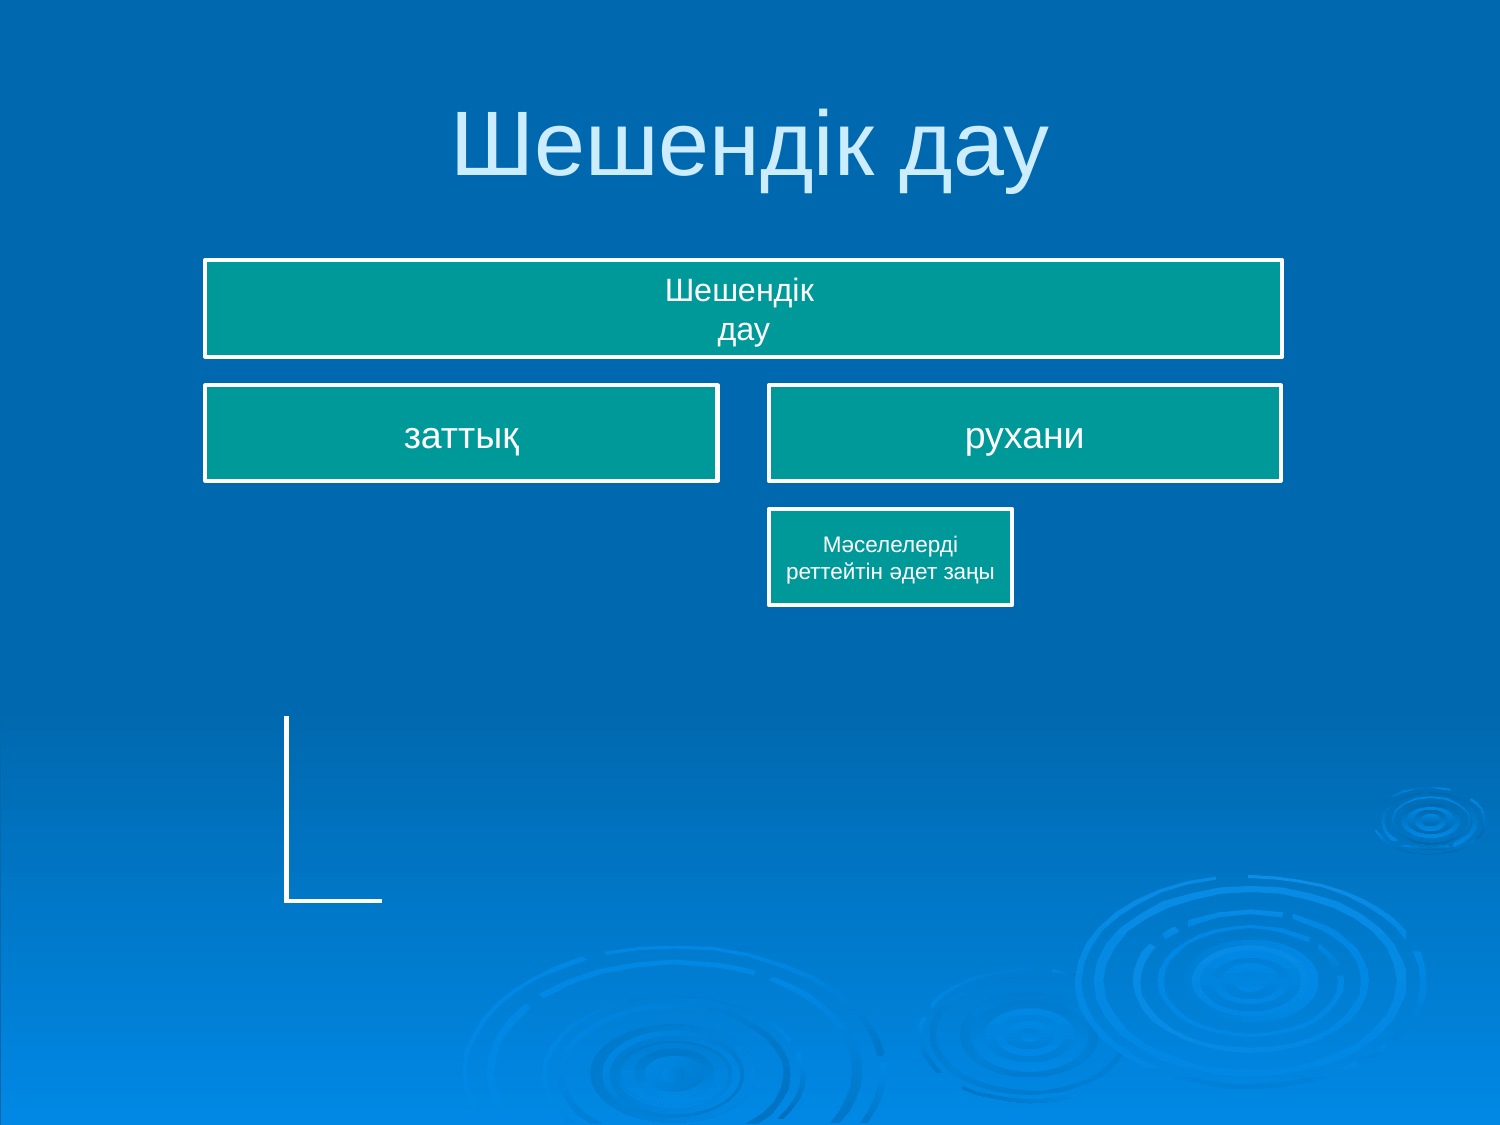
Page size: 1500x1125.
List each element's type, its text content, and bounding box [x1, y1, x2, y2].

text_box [70, 259, 1418, 993]
title Шешендік дау [74, 45, 1426, 233]
